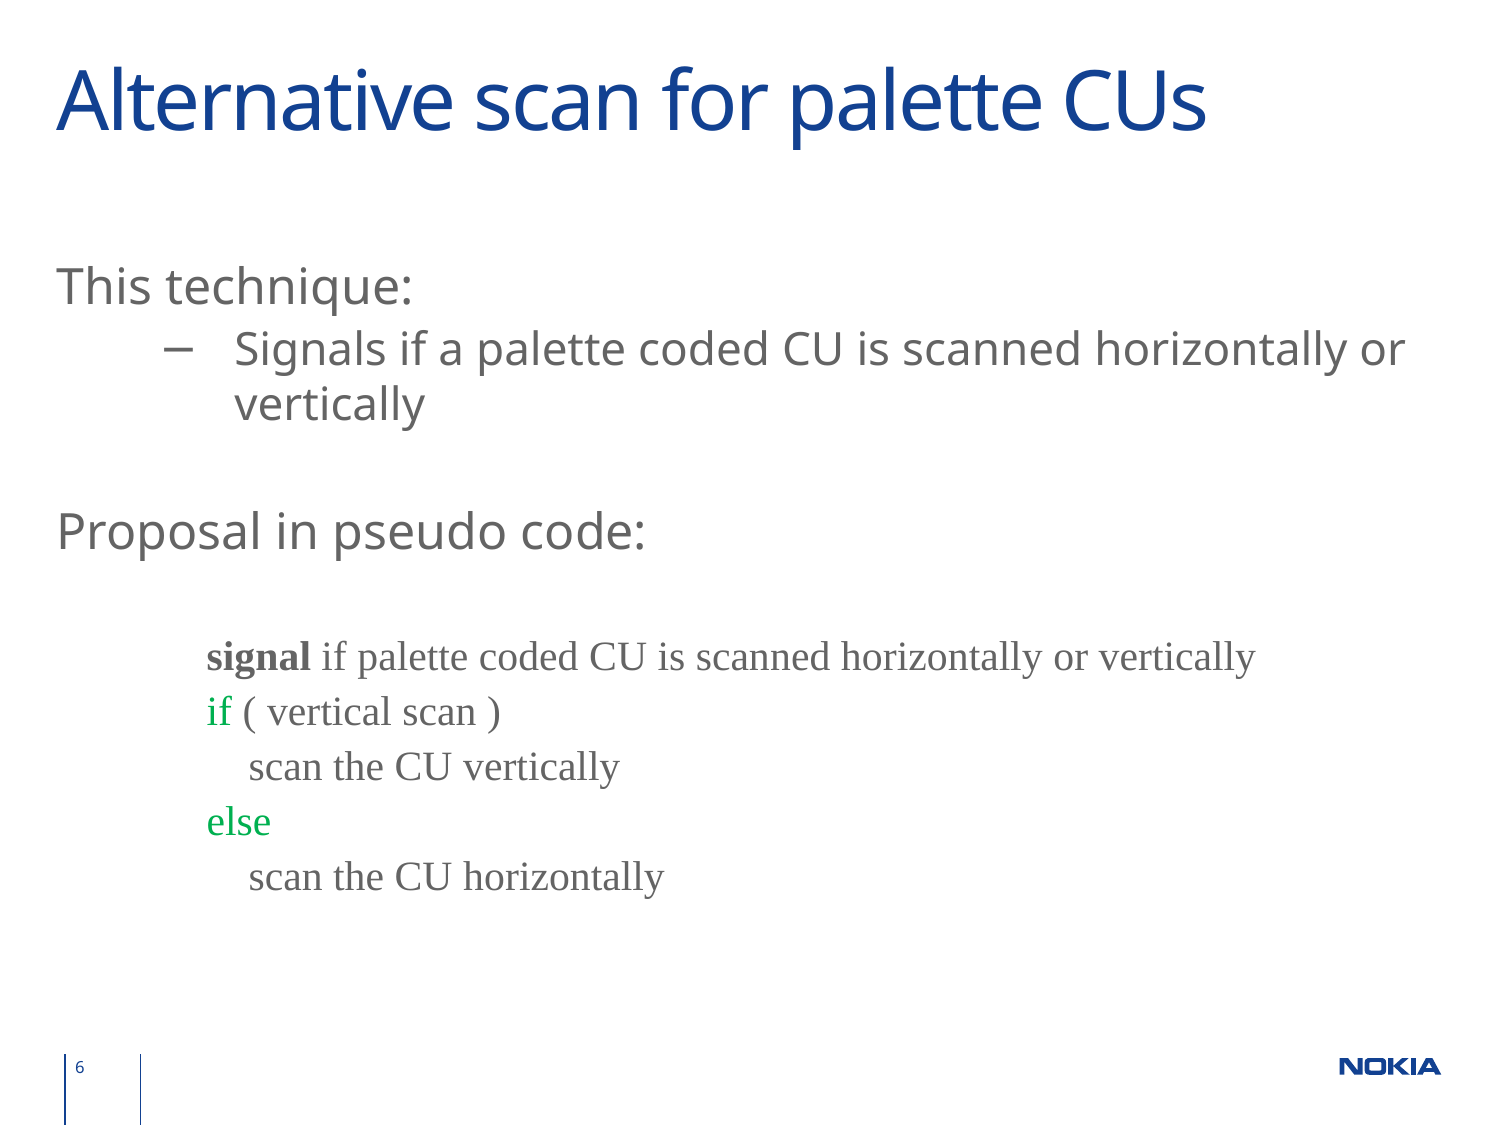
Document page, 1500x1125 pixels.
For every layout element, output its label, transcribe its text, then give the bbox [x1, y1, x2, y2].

slide_number 6 [75, 1057, 124, 1079]
title Alternative scan for palette CUs [56, 47, 1433, 149]
list This technique: Signals if a palette coded CU is scanned horizontally or vertically Proposal in pseudo code: signal if palette coded CU is scanned horizontally or vertically if ( vertical scan ) scan the CU vertically else scan the CU horizontally [56, 254, 1436, 1032]
